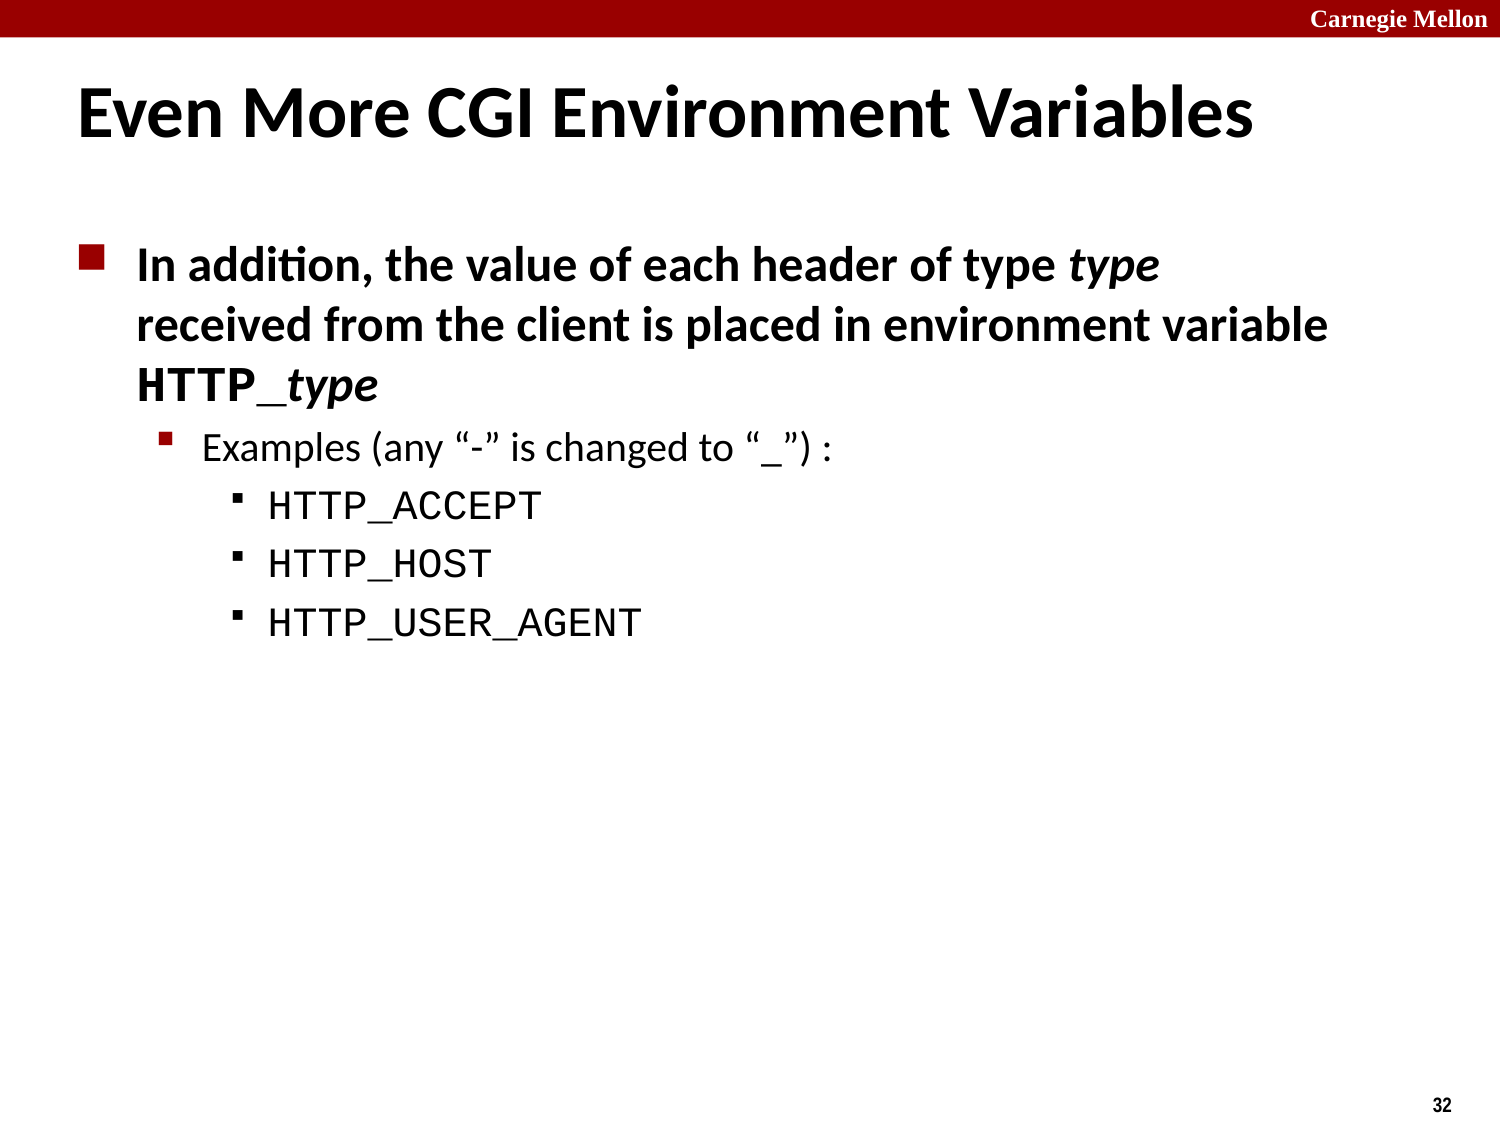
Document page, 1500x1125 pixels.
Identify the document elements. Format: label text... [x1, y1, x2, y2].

title Even More CGI Environment Variables [62, 54, 1376, 150]
list In addition, the value of each header of type type received from the client is placed in environment variable HTTP_type Examples (any “-” is changed to “_”) : HTTP_ACCEPT HTTP_HOST HTTP_USER_AGENT [64, 223, 1361, 1040]
